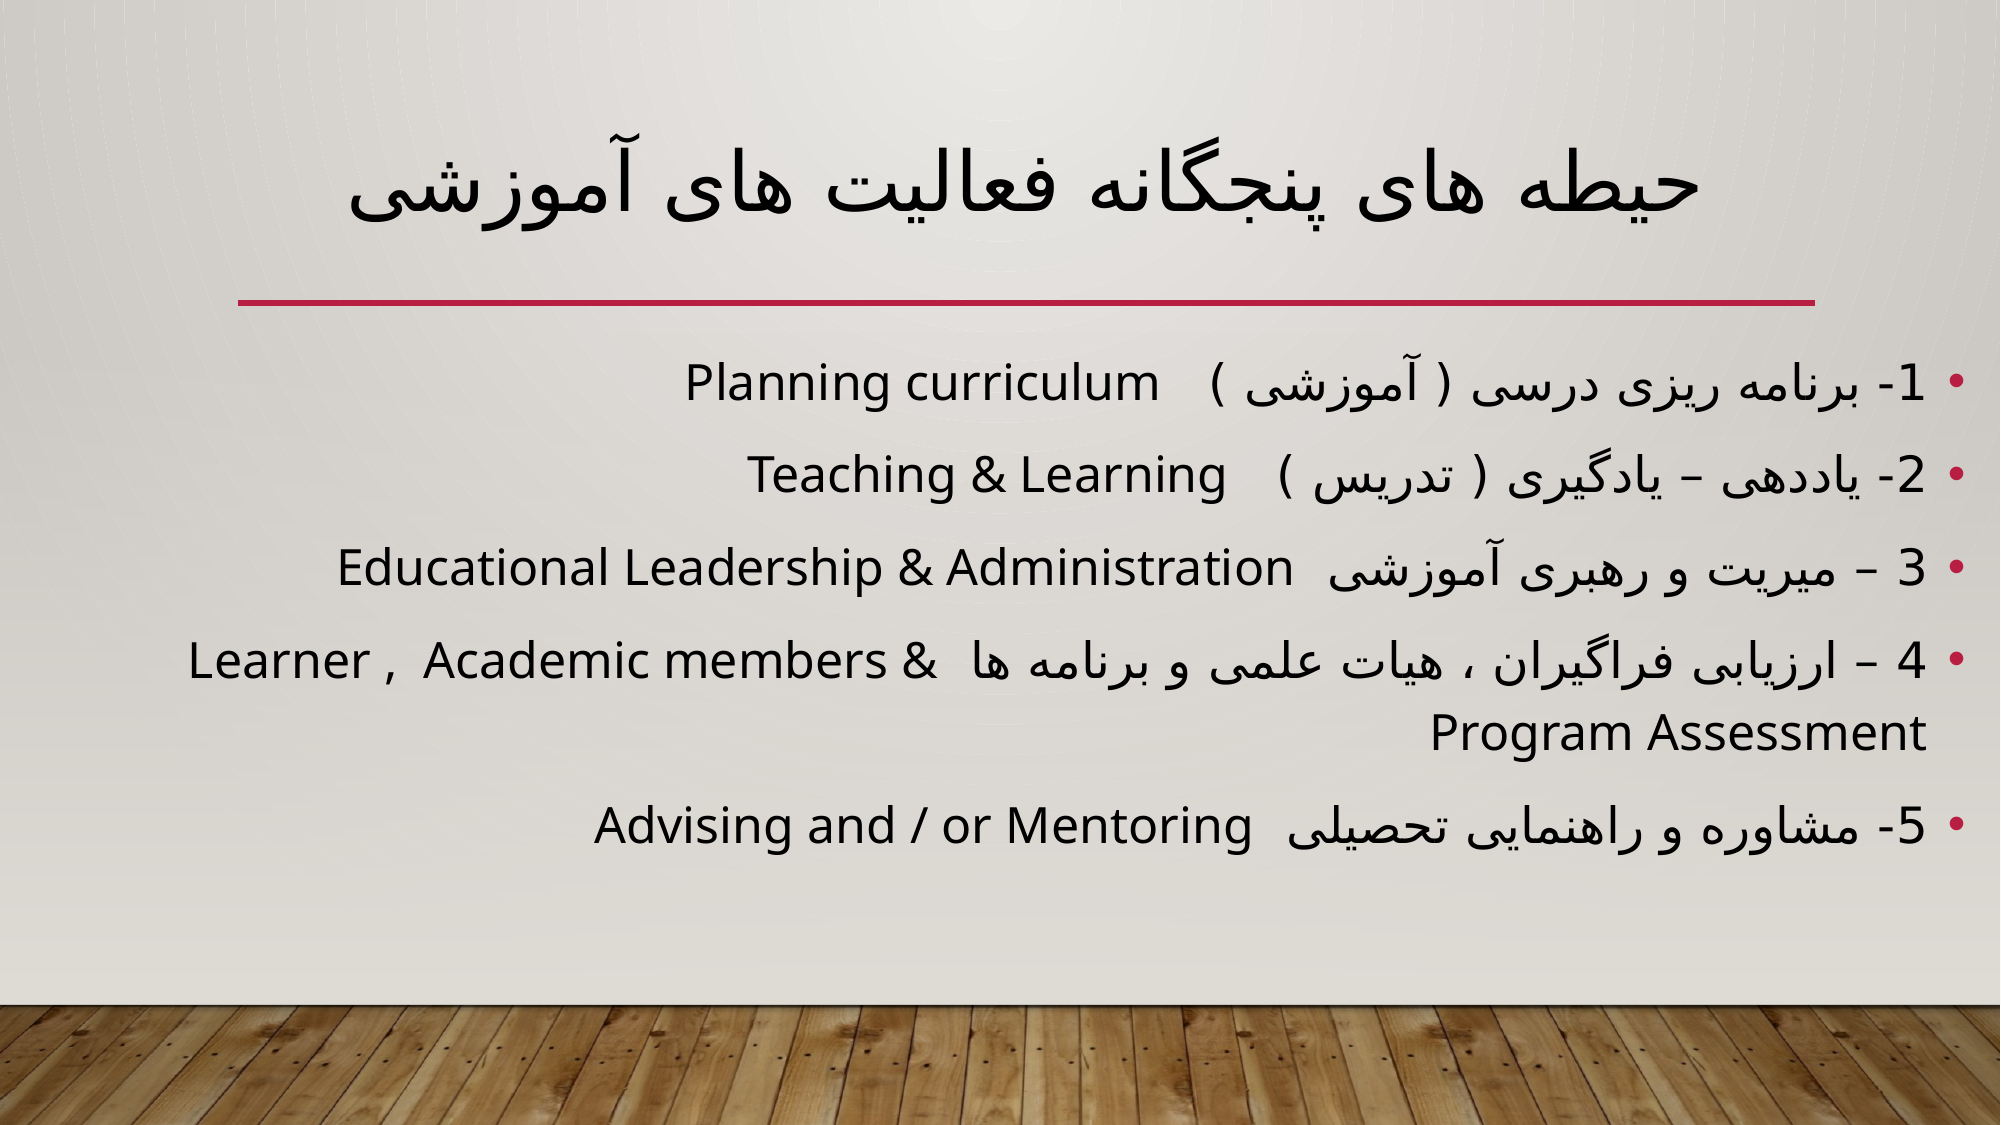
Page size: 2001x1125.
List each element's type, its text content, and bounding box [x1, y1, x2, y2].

title حیطه های پنجگانه فعالیت های آموزشی [238, 131, 1814, 305]
list 1- برنامه ریزی درسی ( آموزشی ) Planning curriculum 2- یاددهی – یادگیری ( تدریس ) Teaching & Learning 3 – میریت و رهبری آموزشی Educational Leadership & Administration 4 – ارزیابی فراگیران ، هیات علمی و برنامه ها Learner , Academic members & Program Assessment 5- مشاوره و راهنمایی تحصیلی Advising and / or Mentoring [21, 330, 1981, 993]
picture [0, 1005, 2000, 1125]
